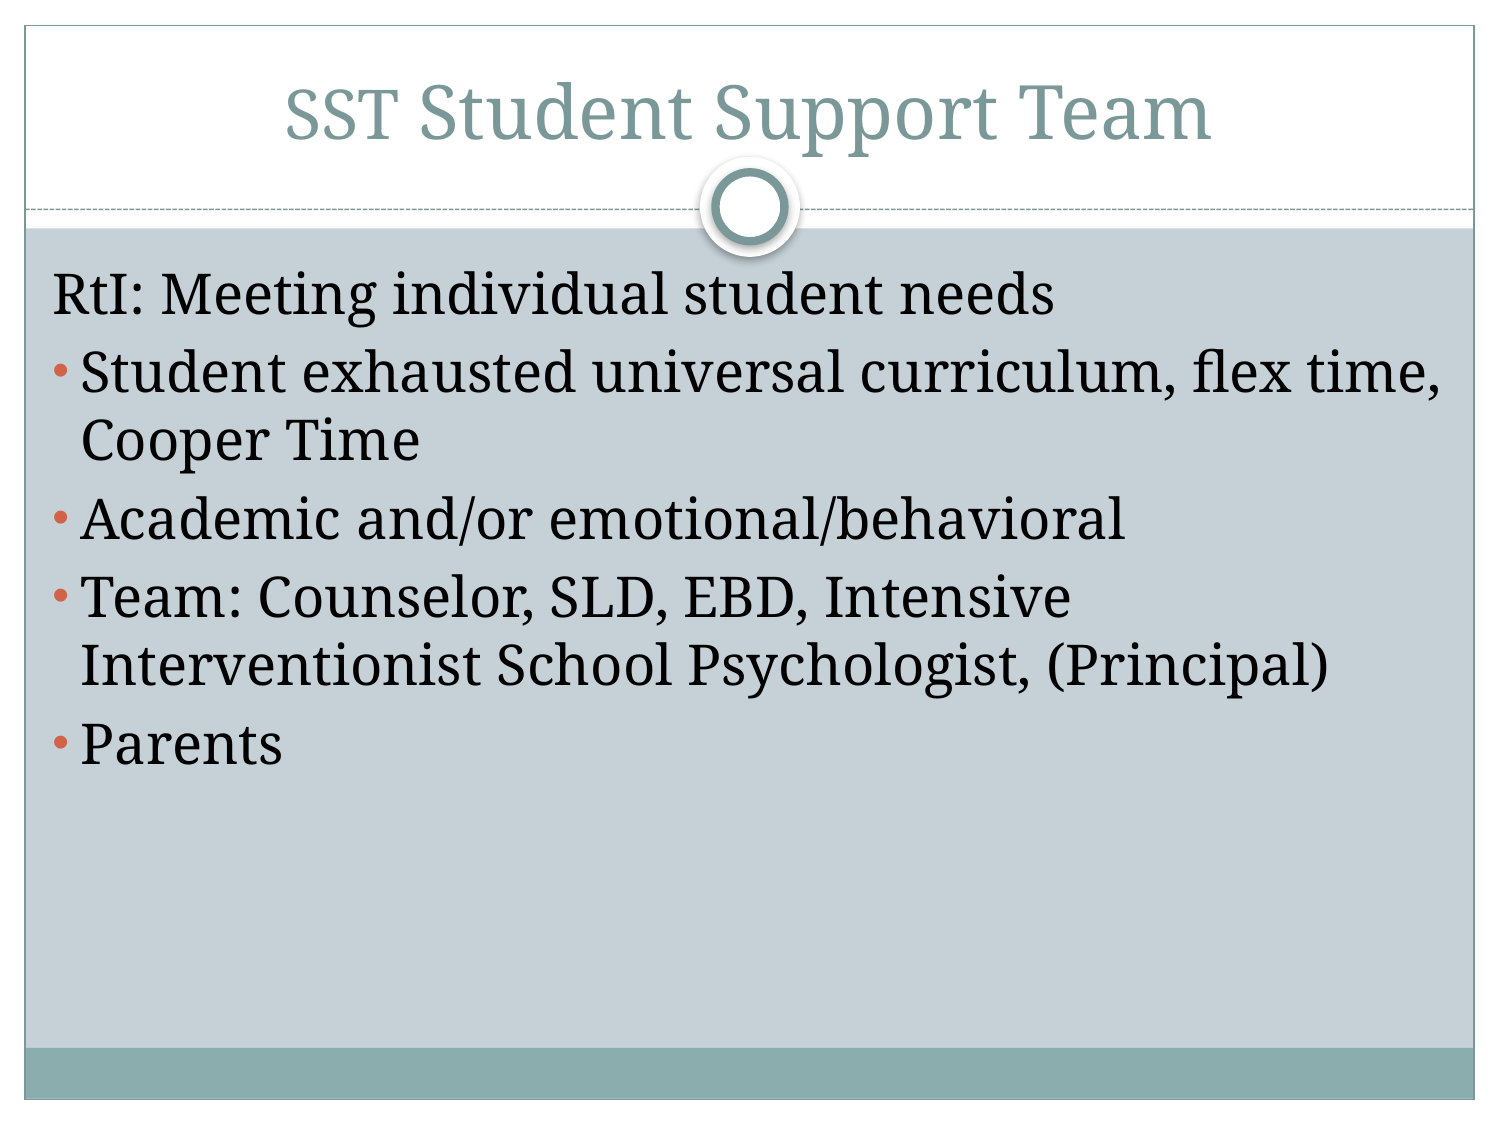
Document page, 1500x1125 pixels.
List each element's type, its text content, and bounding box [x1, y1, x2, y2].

title SST Student Support Team [49, 37, 1450, 162]
list RtI: Meeting individual student needs Student exhausted universal curriculum, flex time, Cooper Time Academic and/or emotional/behavioral Team: Counselor, SLD, EBD, Intensive Interventionist School Psychologist, (Principal) Parents [37, 250, 1475, 1001]
